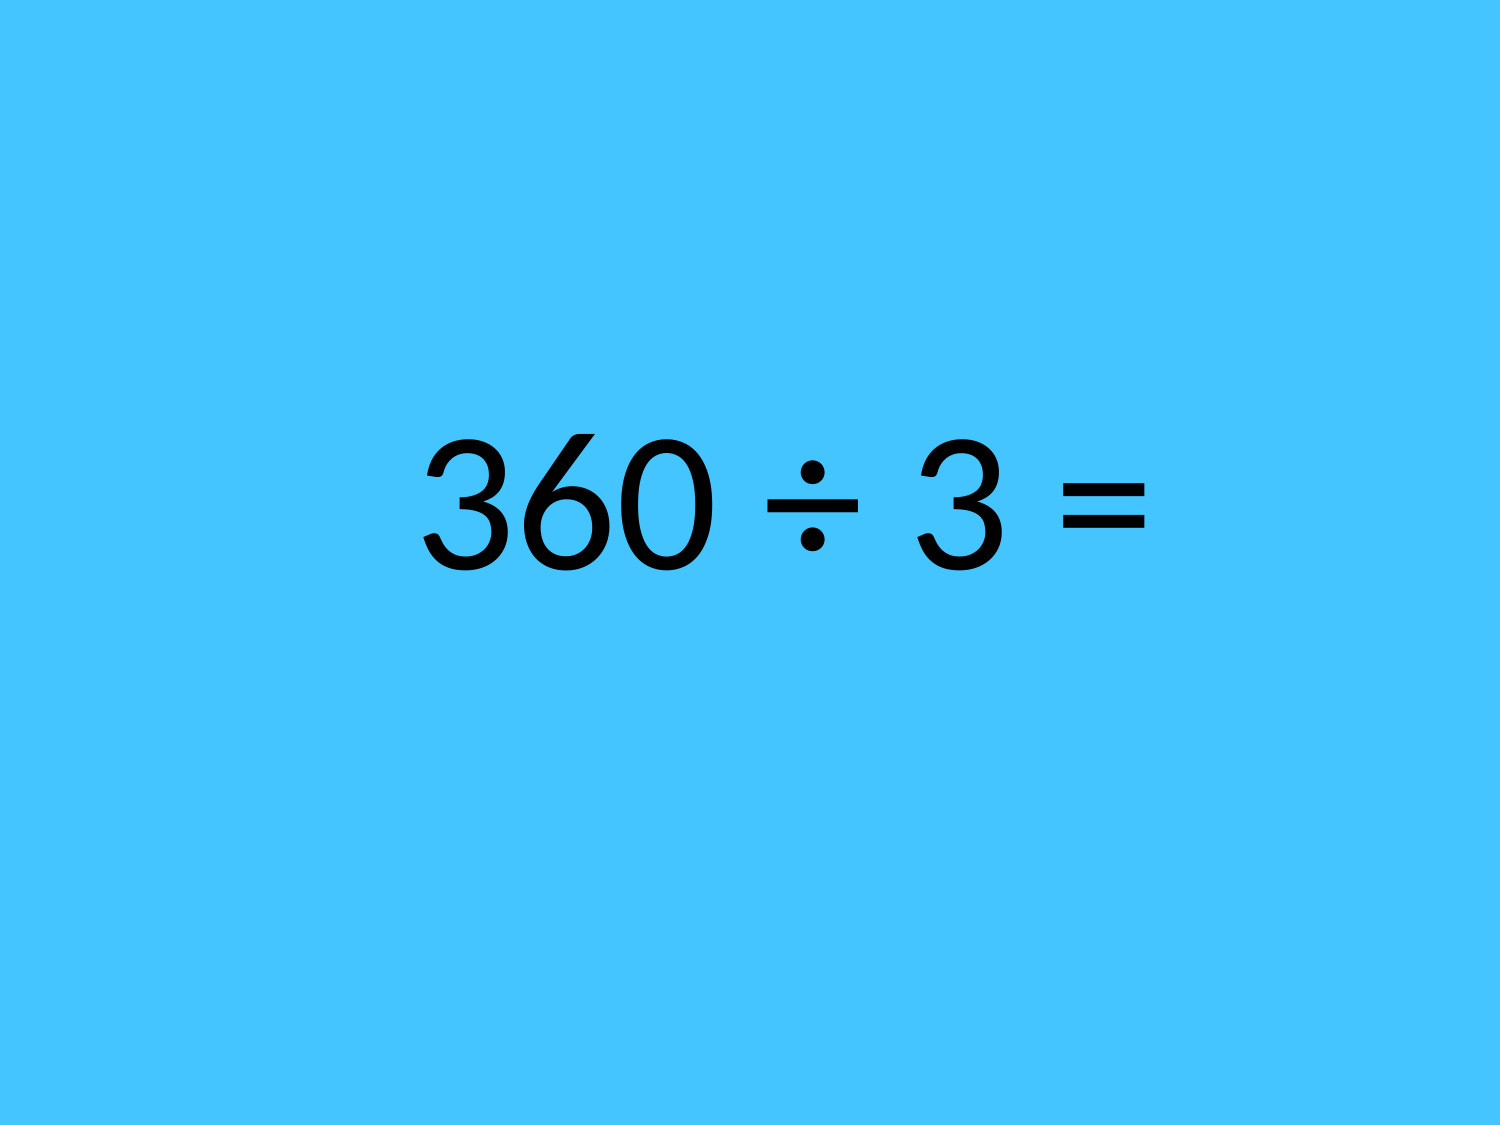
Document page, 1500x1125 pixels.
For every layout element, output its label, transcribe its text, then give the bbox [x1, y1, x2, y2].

text_box 360 ÷ 3 = [399, 362, 1213, 618]
